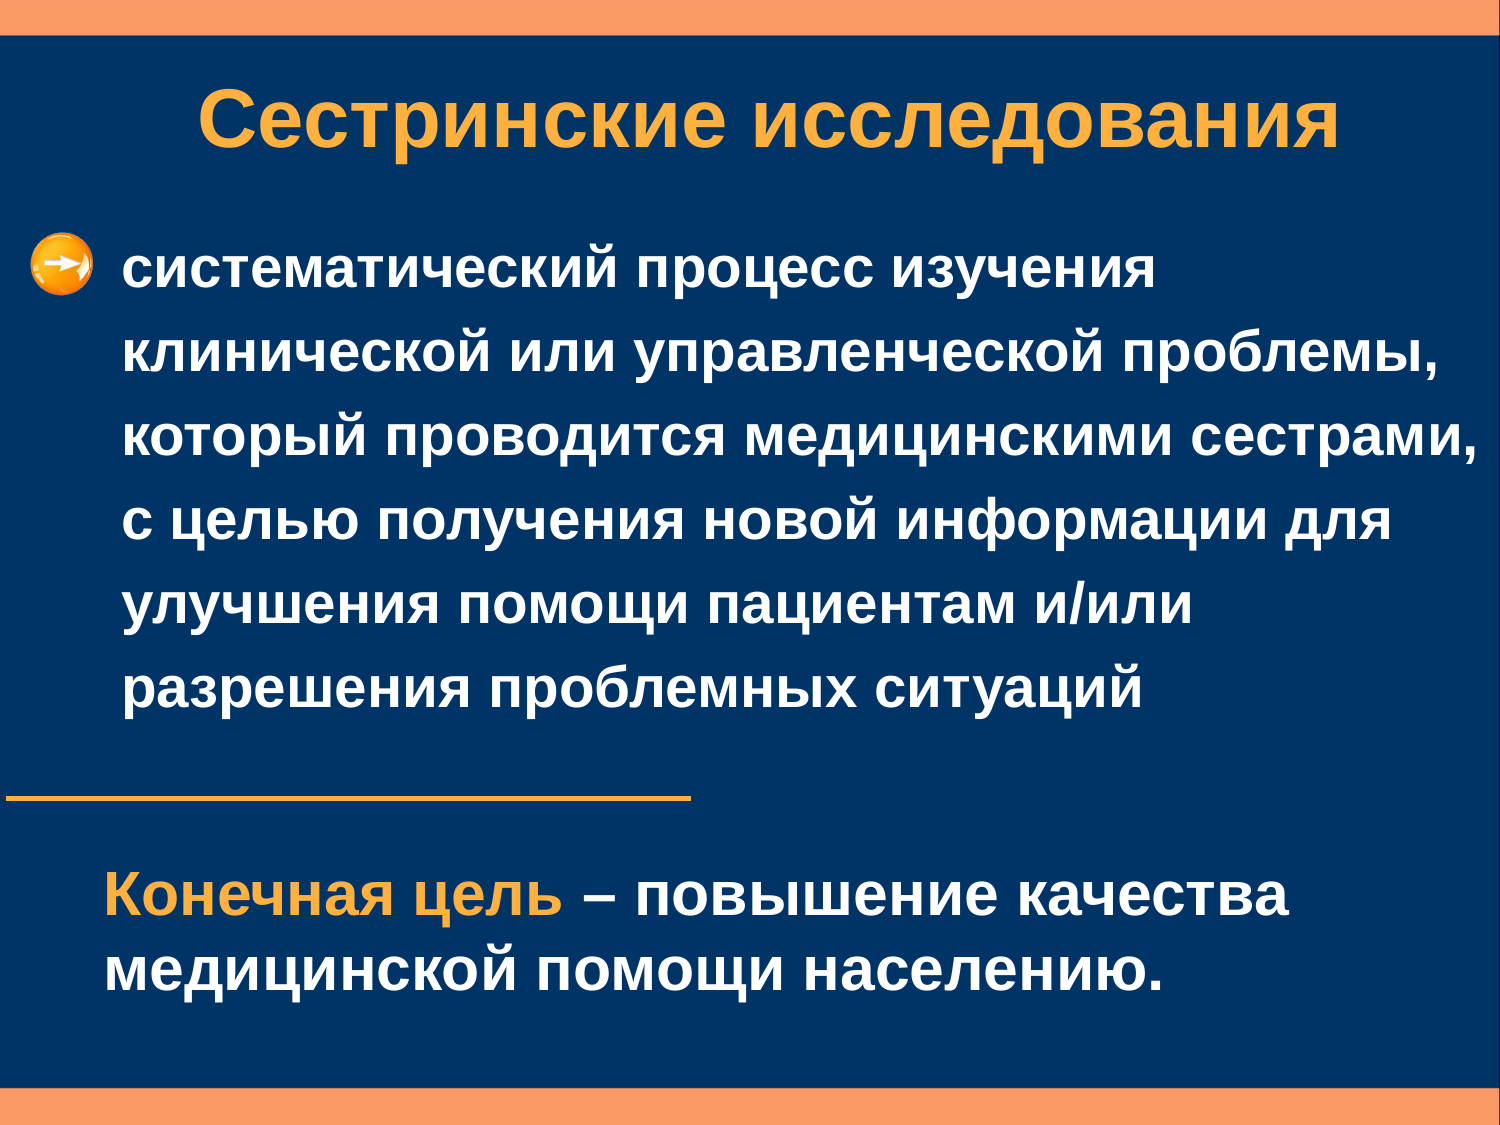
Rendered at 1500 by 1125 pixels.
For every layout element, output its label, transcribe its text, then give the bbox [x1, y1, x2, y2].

text_box систематический процесс изучения клинической или управленческой проблемы, который проводится медицинскими сестрами, с целью получения новой информации для улучшения помощи пациентам и/или разрешения проблемных ситуаций [106, 208, 1500, 727]
text_box Сестринские исследования [182, 56, 1358, 172]
picture [0, 0, 1500, 1125]
text_box Конечная цель – повышение качества медицинской помощи населению. [88, 845, 1425, 1011]
